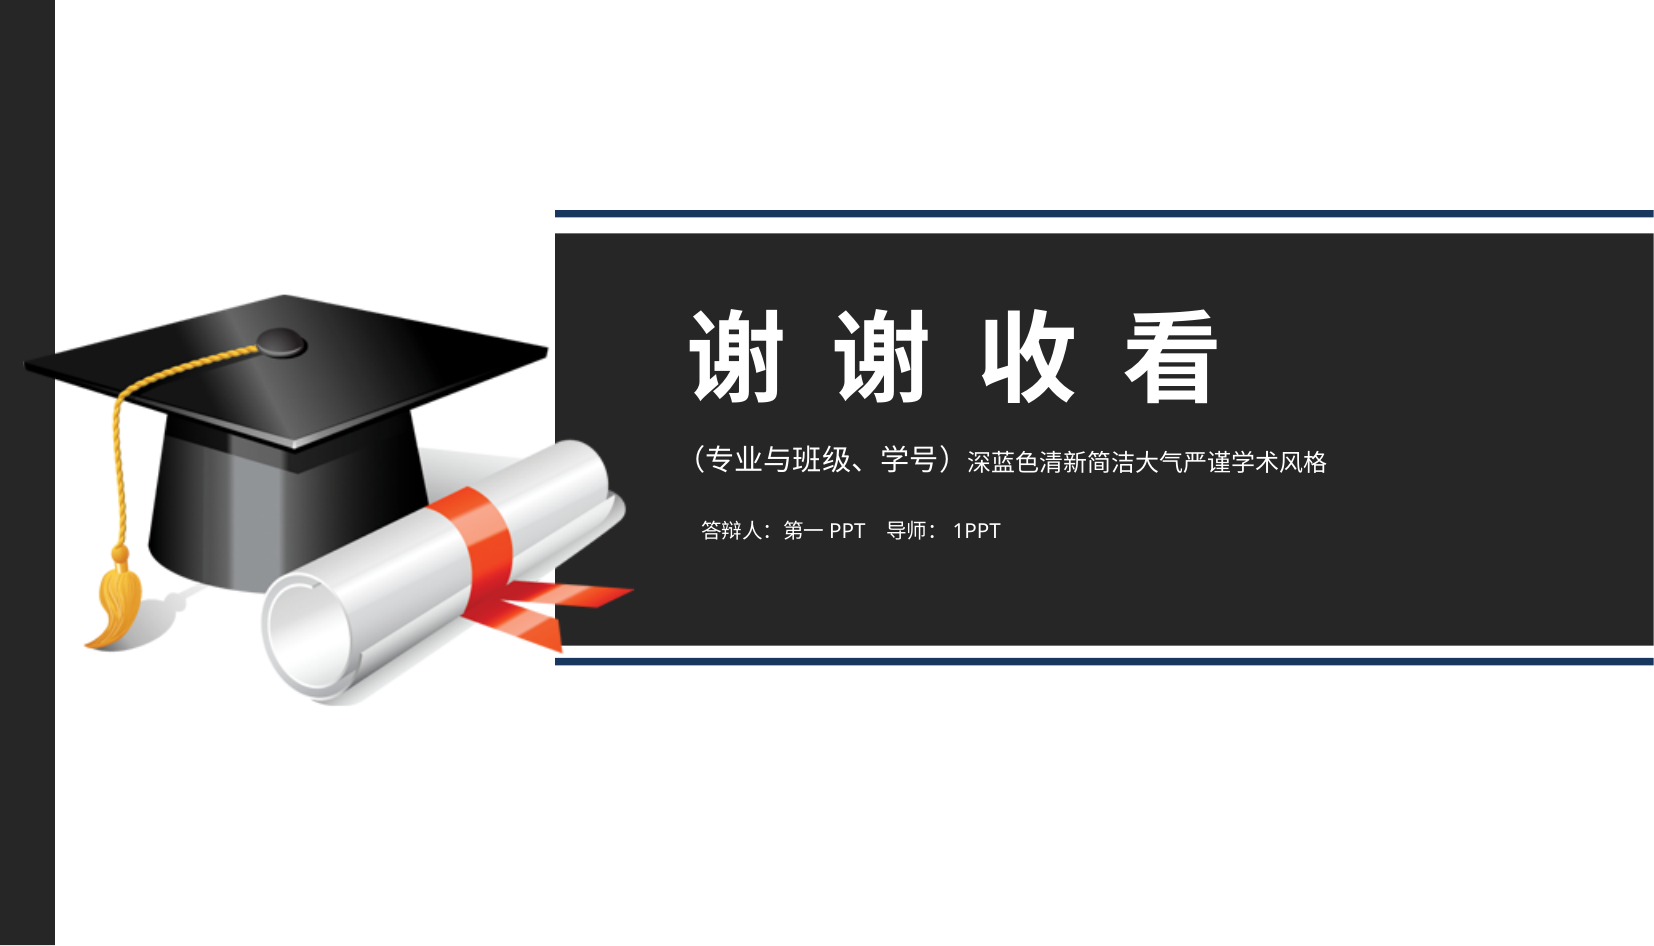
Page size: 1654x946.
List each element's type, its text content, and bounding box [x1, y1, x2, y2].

text_box [0, 732, 57, 946]
text_box 深蓝色清新简洁大气严谨学术风格 [952, 439, 1531, 484]
text_box [708, 503, 1654, 648]
text_box [0, 0, 57, 219]
picture [0, 221, 703, 724]
text_box [708, 656, 1654, 667]
text_box （专业与班级、学号） [708, 433, 1276, 484]
text_box [553, 208, 1654, 220]
text_box 答辩人：第一PPT 导师：1PPT [708, 510, 1023, 550]
text_box 谢 谢 收 看 [708, 287, 1654, 503]
text_box [708, 231, 1654, 287]
